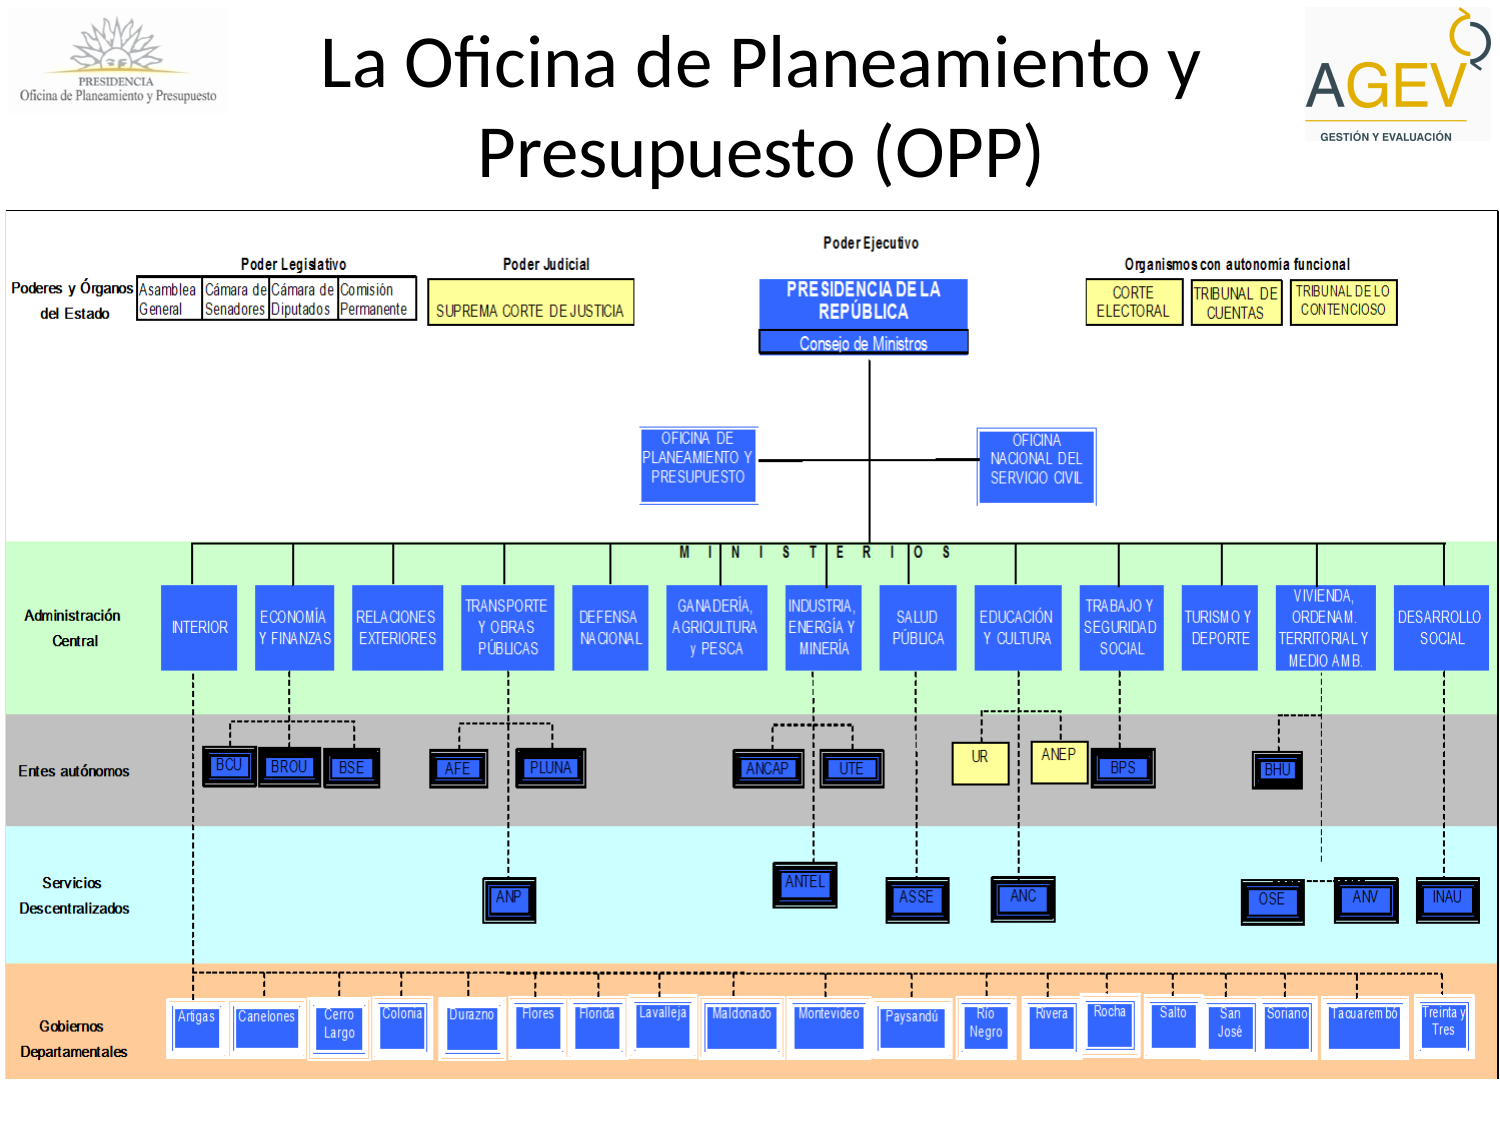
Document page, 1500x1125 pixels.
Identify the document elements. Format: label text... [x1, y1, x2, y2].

title La Oficina de Planeamiento y Presupuesto (OPP) [241, 8, 1282, 197]
picture [5, 210, 1500, 1079]
picture [1305, 7, 1491, 141]
picture [8, 7, 228, 114]
